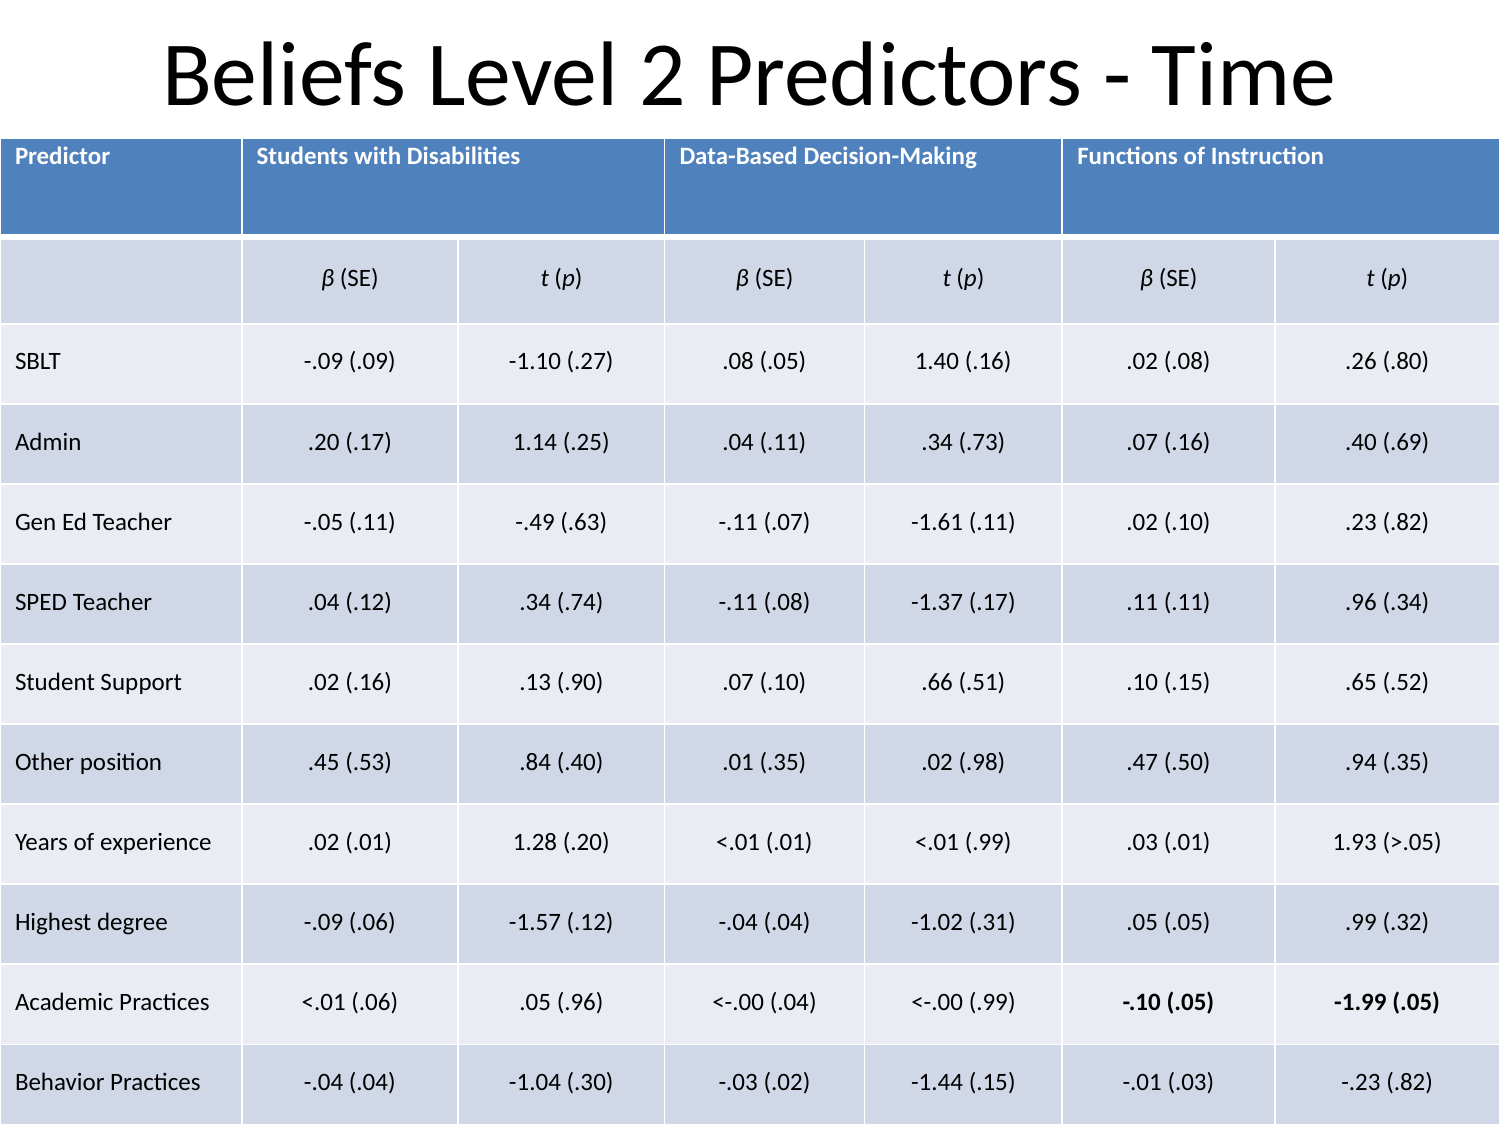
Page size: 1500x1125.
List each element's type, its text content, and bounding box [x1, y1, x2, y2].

table_header Data-Based Decision-Making [665, 139, 1061, 234]
table_cell -1.44 (.15) [865, 1045, 1061, 1124]
table_header Students with Disabilities [243, 139, 664, 234]
table_cell .94 (.35) [1276, 725, 1499, 803]
table_cell -.09 (.09) [243, 325, 457, 403]
table_cell <-.00 (.99) [865, 965, 1061, 1044]
table_cell .07 (.10) [665, 645, 864, 723]
table_cell -.49 (.63) [459, 485, 664, 563]
table_cell -1.04 (.30) [459, 1045, 664, 1124]
table_cell <.01 (.06) [243, 965, 457, 1044]
table_cell .40 (.69) [1276, 405, 1499, 483]
table_cell Admin [1, 405, 241, 483]
table_cell Behavior Practices [1, 1045, 241, 1124]
table_cell .26 (.80) [1276, 325, 1499, 403]
table_cell .96 (.34) [1276, 565, 1499, 643]
table_cell 1.40 (.16) [865, 325, 1061, 403]
table_cell -1.61 (.11) [865, 485, 1061, 563]
table_cell .10 (.15) [1063, 645, 1274, 723]
table_cell Years of experience [1, 805, 241, 883]
table_cell 1.28 (.20) [459, 805, 664, 883]
table_cell .05 (.05) [1063, 885, 1274, 963]
table_cell -1.10 (.27) [459, 325, 664, 403]
title Beliefs Level 2 Predictors - Time [75, 0, 1425, 137]
table_cell -.01 (.03) [1063, 1045, 1274, 1124]
table_cell -1.57 (.12) [459, 885, 664, 963]
table_cell .66 (.51) [865, 645, 1061, 723]
table_cell t (p) [459, 240, 664, 323]
table_cell β (SE) [243, 240, 457, 323]
table_cell Other position [1, 725, 241, 803]
table_cell -1.02 (.31) [865, 885, 1061, 963]
table_cell .05 (.96) [459, 965, 664, 1044]
table_cell .20 (.17) [243, 405, 457, 483]
table_cell -1.37 (.17) [865, 565, 1061, 643]
table_cell .02 (.98) [865, 725, 1061, 803]
table_cell .34 (.74) [459, 565, 664, 643]
table_cell -1.99 (.05) [1276, 965, 1499, 1044]
table_header Functions of Instruction [1063, 139, 1499, 234]
table_cell Highest degree [1, 885, 241, 963]
table_cell .45 (.53) [243, 725, 457, 803]
table_cell SPED Teacher [1, 565, 241, 643]
table_cell <-.00 (.04) [665, 965, 864, 1044]
table_cell .11 (.11) [1063, 565, 1274, 643]
table_cell .02 (.08) [1063, 325, 1274, 403]
table_cell -.11 (.07) [665, 485, 864, 563]
table_cell <.01 (.01) [665, 805, 864, 883]
table_cell .84 (.40) [459, 725, 664, 803]
table_cell 1.93 (>.05) [1276, 805, 1499, 883]
table_cell .47 (.50) [1063, 725, 1274, 803]
table_cell -.04 (.04) [665, 885, 864, 963]
table_cell β (SE) [1063, 240, 1274, 323]
table_cell .01 (.35) [665, 725, 864, 803]
table_cell .13 (.90) [459, 645, 664, 723]
table_cell .07 (.16) [1063, 405, 1274, 483]
table_cell SBLT [1, 325, 241, 403]
table_cell -.10 (.05) [1063, 965, 1274, 1044]
table_cell .02 (.10) [1063, 485, 1274, 563]
table_cell .99 (.32) [1276, 885, 1499, 963]
table_cell [1, 240, 241, 323]
table_cell .23 (.82) [1276, 485, 1499, 563]
table_cell -.04 (.04) [243, 1045, 457, 1124]
table_cell -.03 (.02) [665, 1045, 864, 1124]
table_cell -.23 (.82) [1276, 1045, 1499, 1124]
table_header Predictor [1, 139, 241, 234]
table_cell β (SE) [665, 240, 864, 323]
table_cell t (p) [865, 240, 1061, 323]
table_cell -.05 (.11) [243, 485, 457, 563]
table_cell .04 (.11) [665, 405, 864, 483]
table_cell Academic Practices [1, 965, 241, 1044]
table_cell .03 (.01) [1063, 805, 1274, 883]
table_cell 1.14 (.25) [459, 405, 664, 483]
table_cell .34 (.73) [865, 405, 1061, 483]
table_cell .04 (.12) [243, 565, 457, 643]
table_cell .02 (.01) [243, 805, 457, 883]
table_cell Gen Ed Teacher [1, 485, 241, 563]
table_cell .08 (.05) [665, 325, 864, 403]
table_cell .02 (.16) [243, 645, 457, 723]
table_cell -.09 (.06) [243, 885, 457, 963]
table_cell <.01 (.99) [865, 805, 1061, 883]
table_cell -.11 (.08) [665, 565, 864, 643]
table_cell Student Support [1, 645, 241, 723]
table_cell .65 (.52) [1276, 645, 1499, 723]
table_cell t (p) [1276, 240, 1499, 323]
